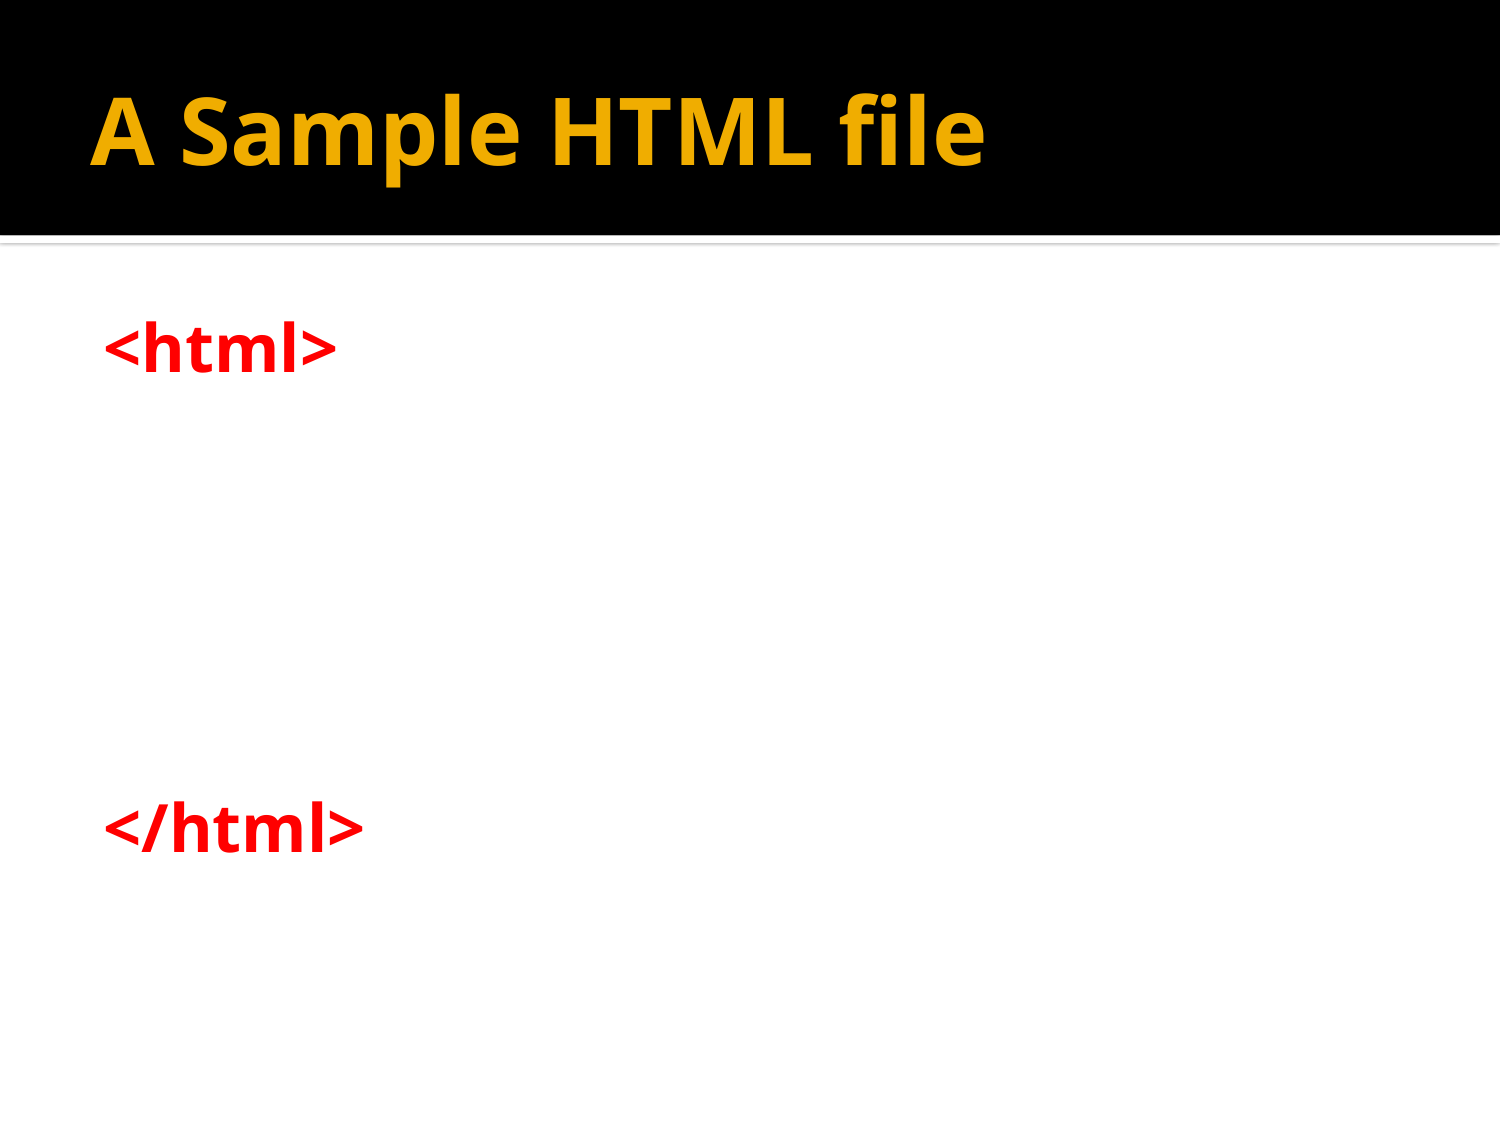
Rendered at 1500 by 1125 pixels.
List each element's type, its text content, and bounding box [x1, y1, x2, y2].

list <html> </html> [75, 291, 1425, 1050]
title A Sample HTML file [75, 25, 1425, 231]
